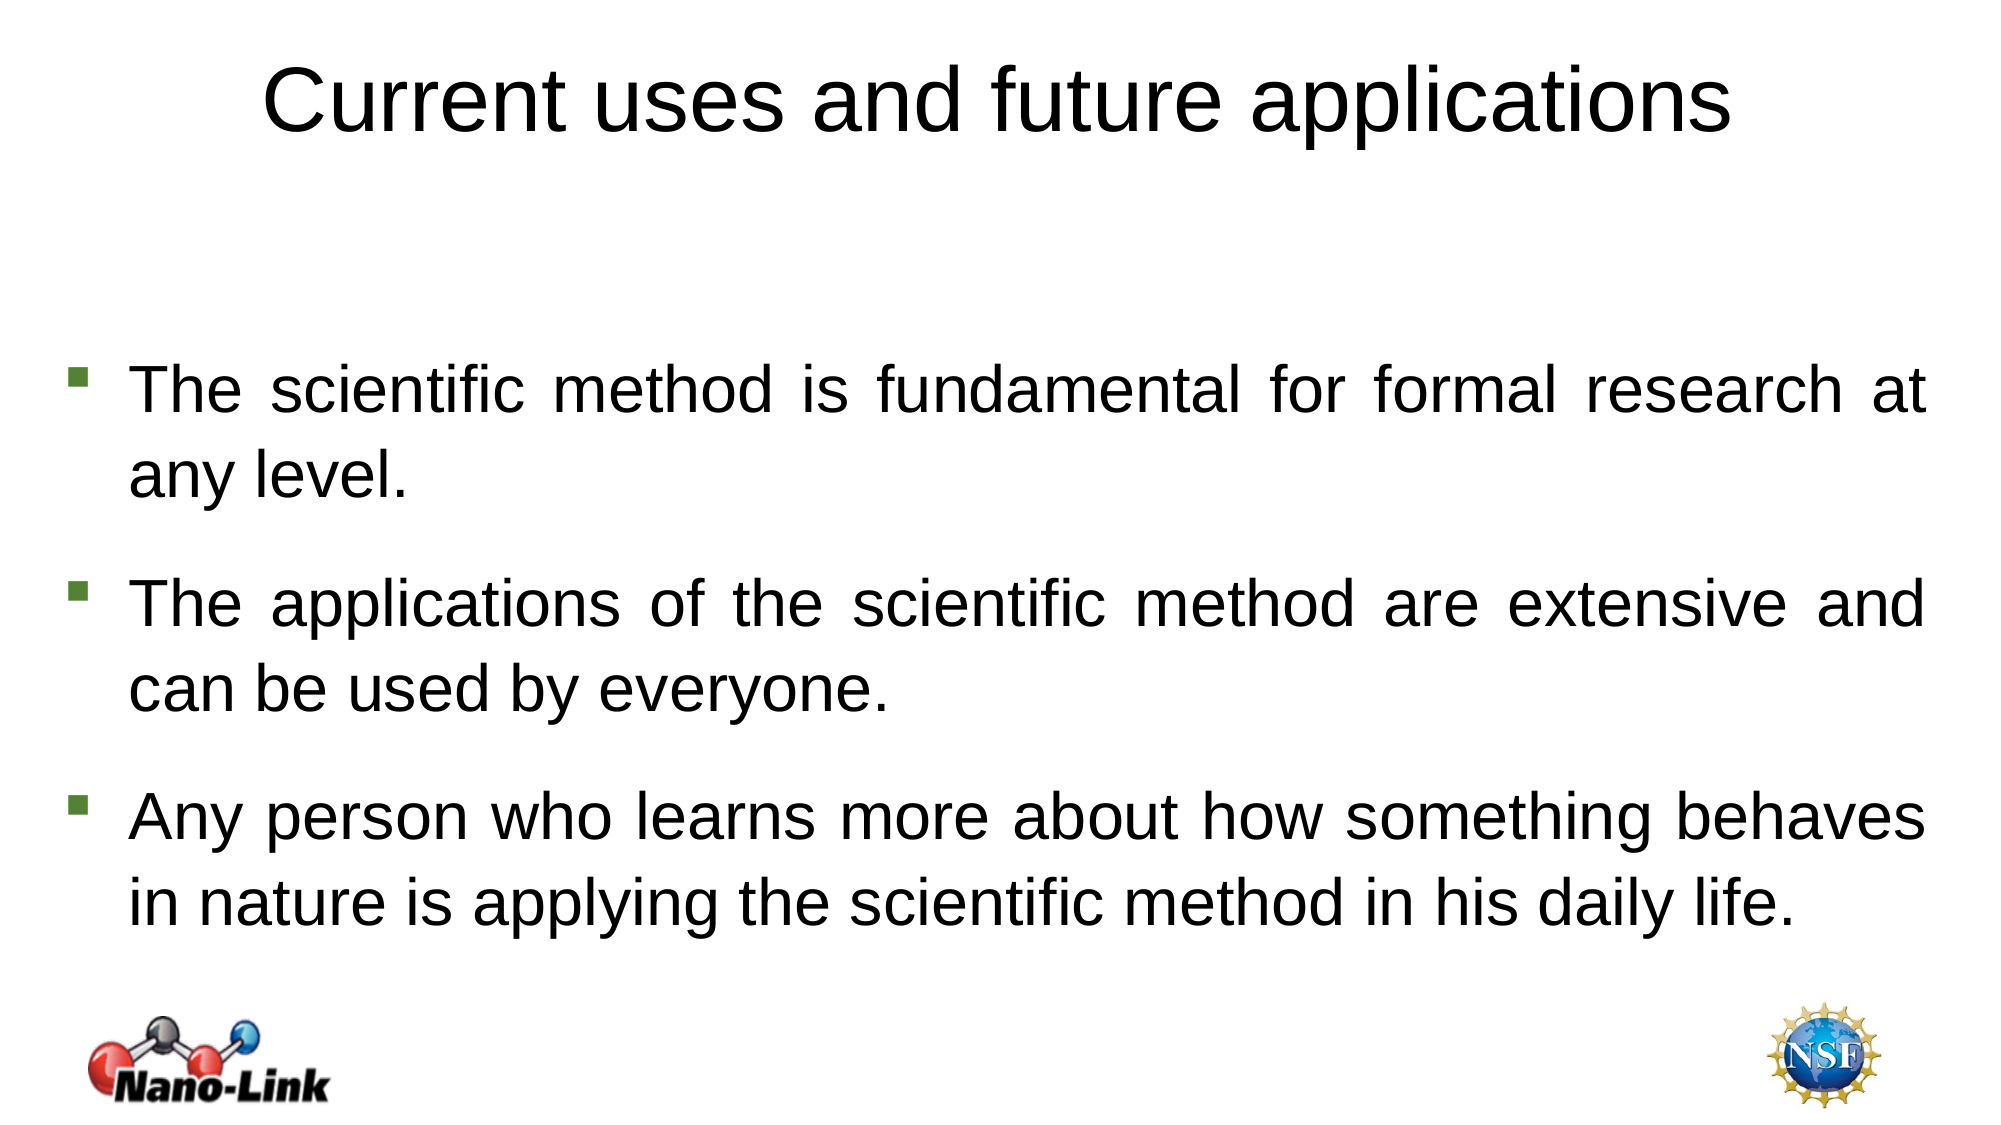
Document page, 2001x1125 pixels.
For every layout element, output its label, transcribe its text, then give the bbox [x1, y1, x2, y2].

picture [88, 1016, 337, 1109]
text_box The scientific method is fundamental for formal research at any level. The applications of the scientific method are extensive and can be used by everyone. Any person who learns more about how something behaves in nature is applying the scientific method in his daily life. [20, 332, 1944, 947]
picture [1765, 1000, 1882, 1109]
text_box Current uses and future applications [0, 9, 2000, 198]
